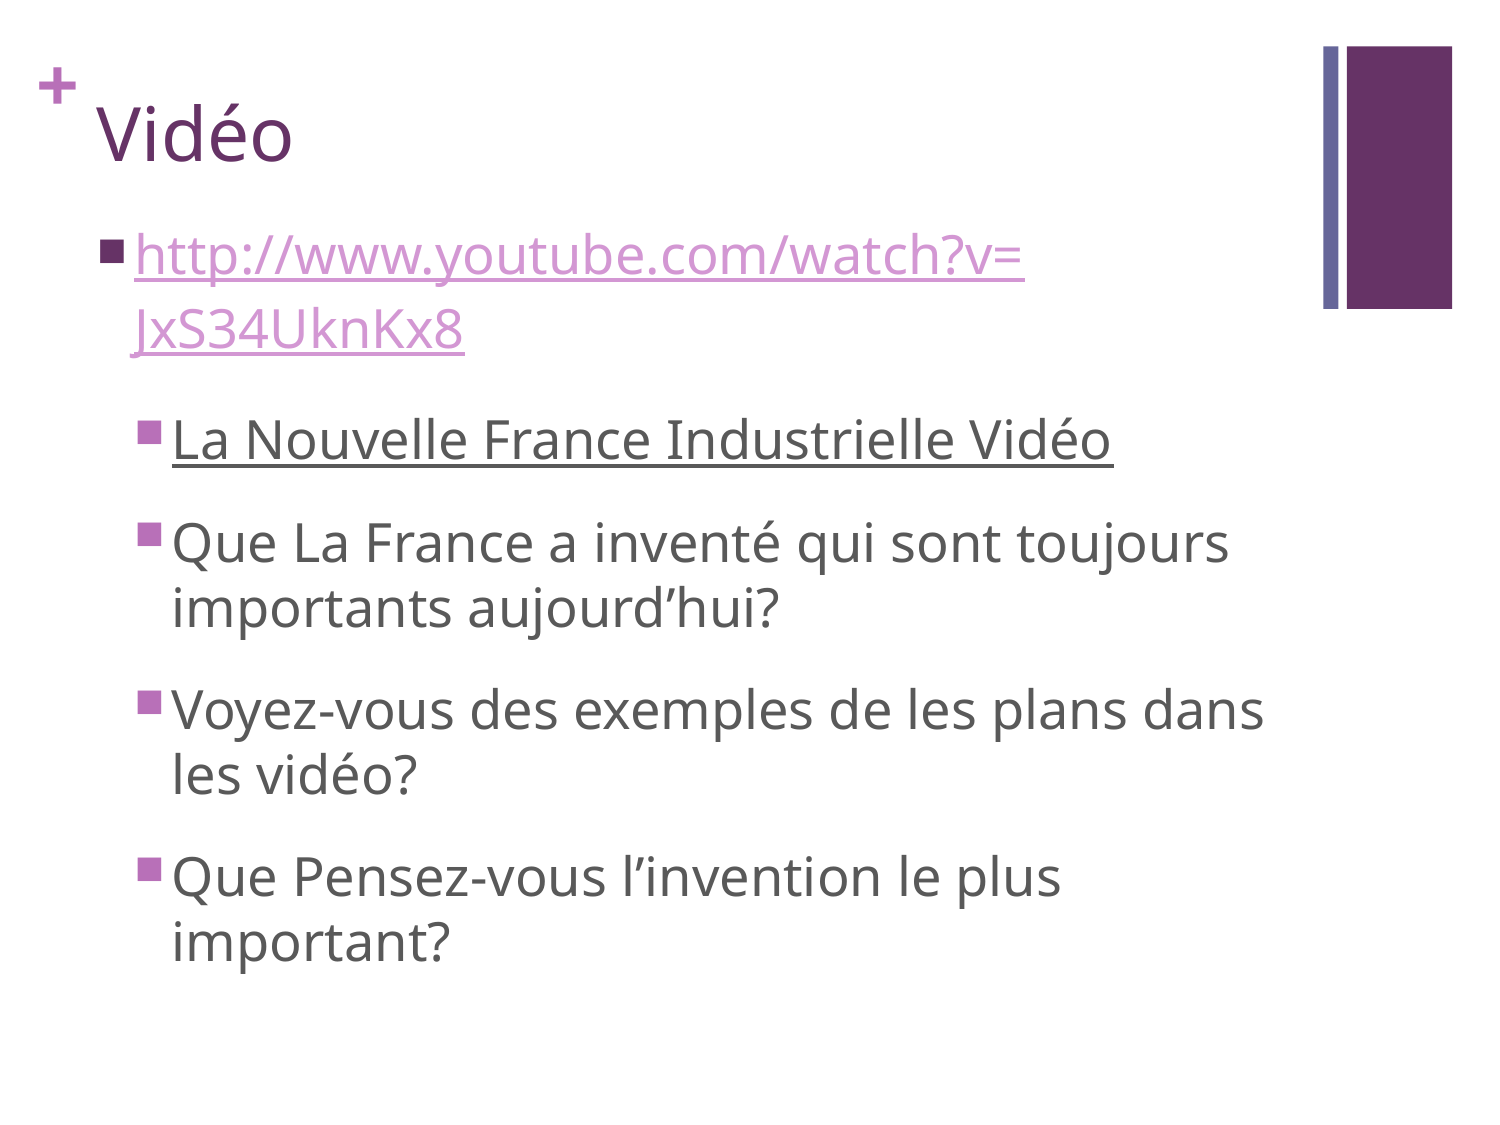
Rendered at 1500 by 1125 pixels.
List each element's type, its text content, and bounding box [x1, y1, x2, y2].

title Vidéo [81, 79, 1322, 212]
list http://www.youtube.com/watch?v=JxS34UknKx8 La Nouvelle France Industrielle Vidéo Que La France a inventé qui sont toujours importants aujourd’hui? Voyez-vous des exemples de les plans dans les vidéo? Que Pensez-vous l’invention le plus important? [81, 212, 1322, 1005]
